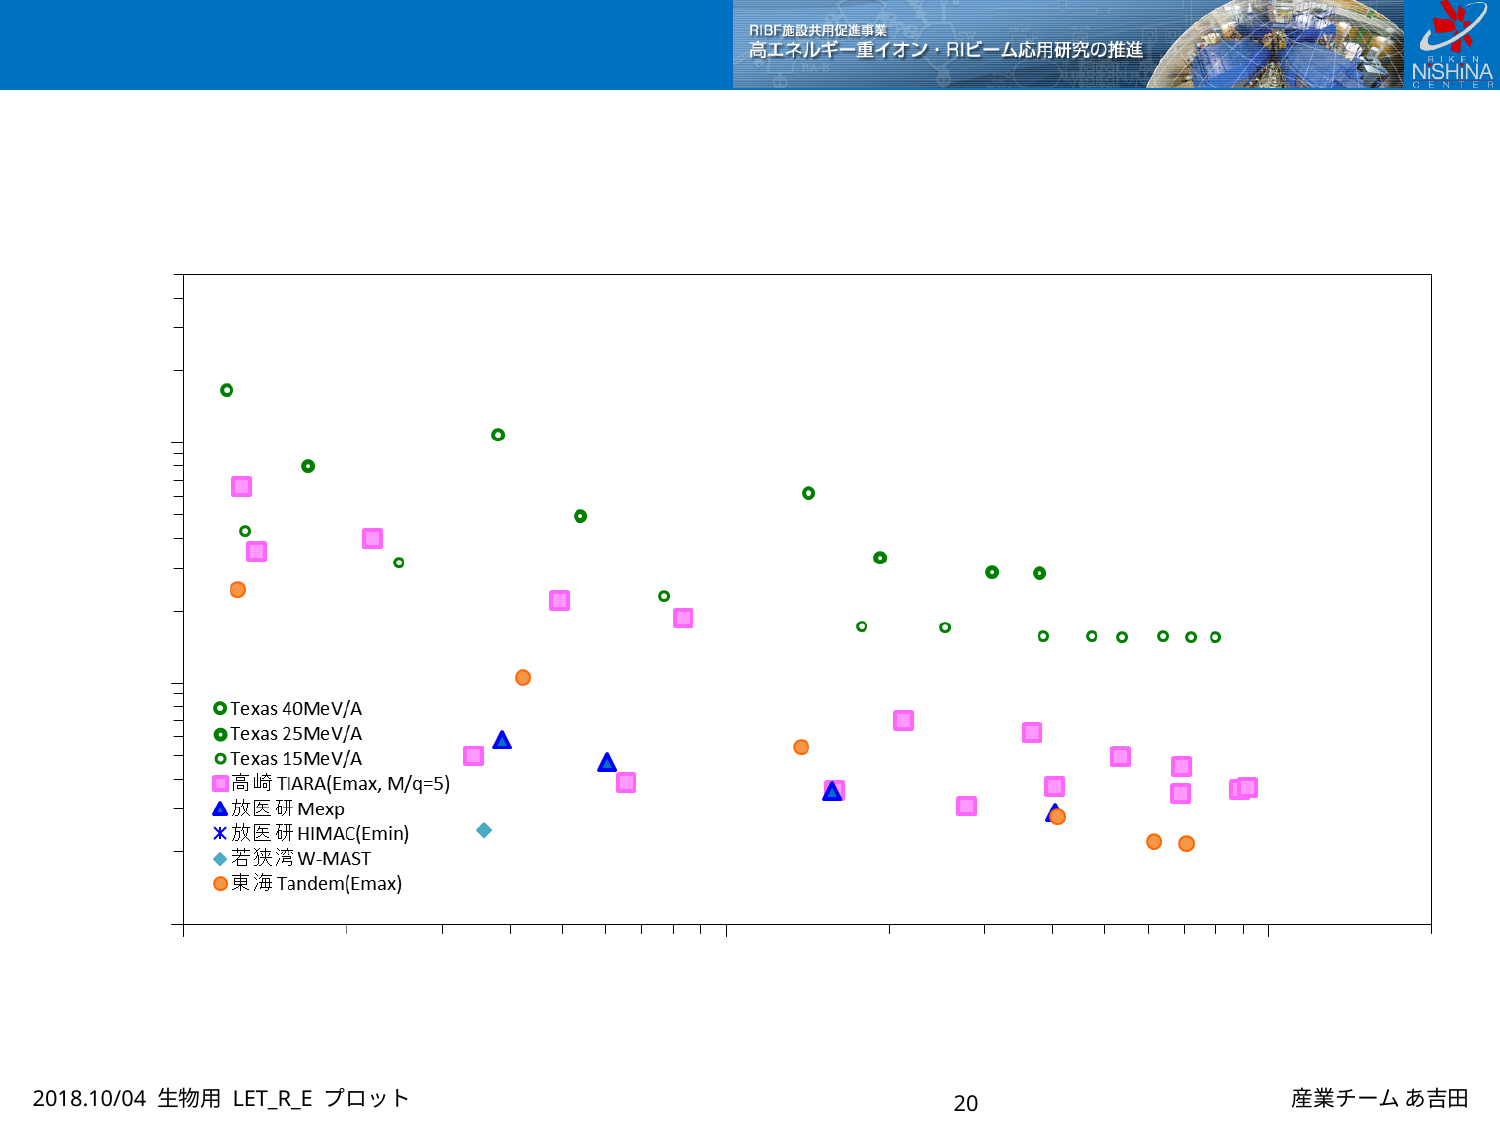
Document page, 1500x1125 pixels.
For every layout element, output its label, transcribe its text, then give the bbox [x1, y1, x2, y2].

slide_number 20 [643, 1081, 994, 1114]
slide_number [17, 1081, 621, 1114]
footer 産業チーム あ吉田 [1009, 1081, 1486, 1114]
picture [0, 0, 1500, 1053]
